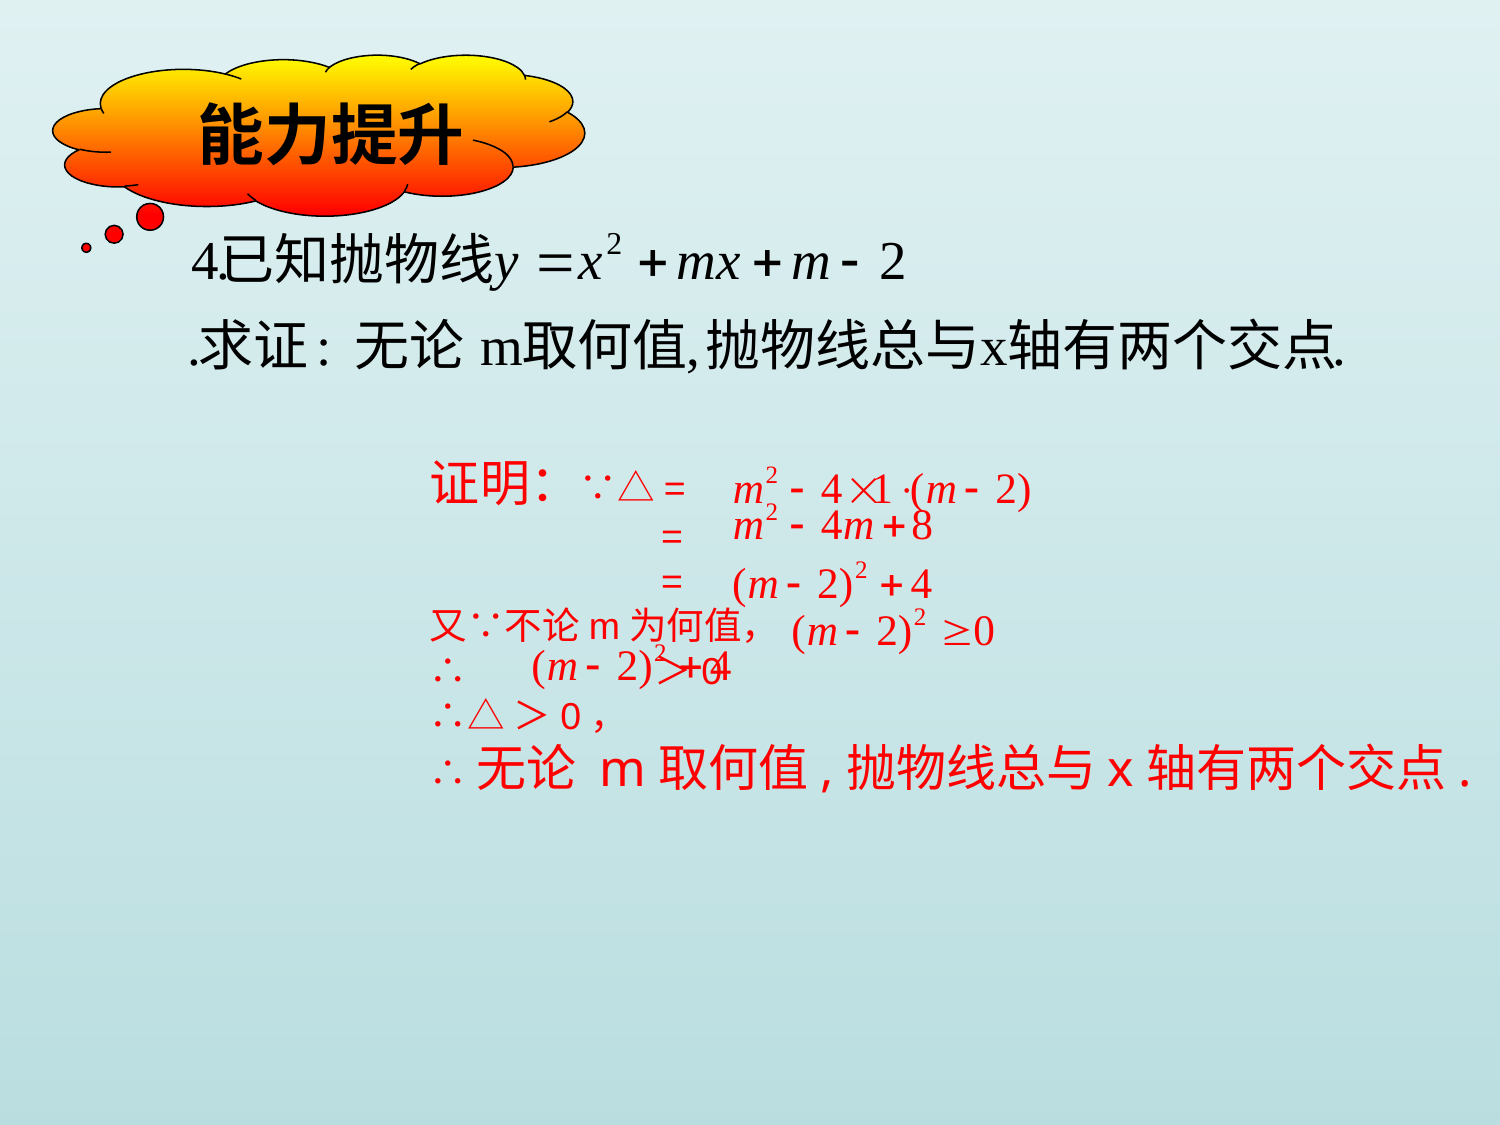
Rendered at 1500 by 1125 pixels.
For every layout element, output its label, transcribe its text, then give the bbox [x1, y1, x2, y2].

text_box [785, 597, 1002, 664]
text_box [726, 550, 940, 617]
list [182, 220, 1353, 385]
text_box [726, 492, 940, 550]
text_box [525, 633, 739, 699]
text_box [726, 456, 1041, 522]
text_box 证明：∵△= = = 又∵不论m为何值， ∴ ＞0 ∴△＞0， ∴无论 m取何值,抛物线总与x轴有两个交点. [415, 444, 1487, 804]
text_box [53, 54, 585, 216]
